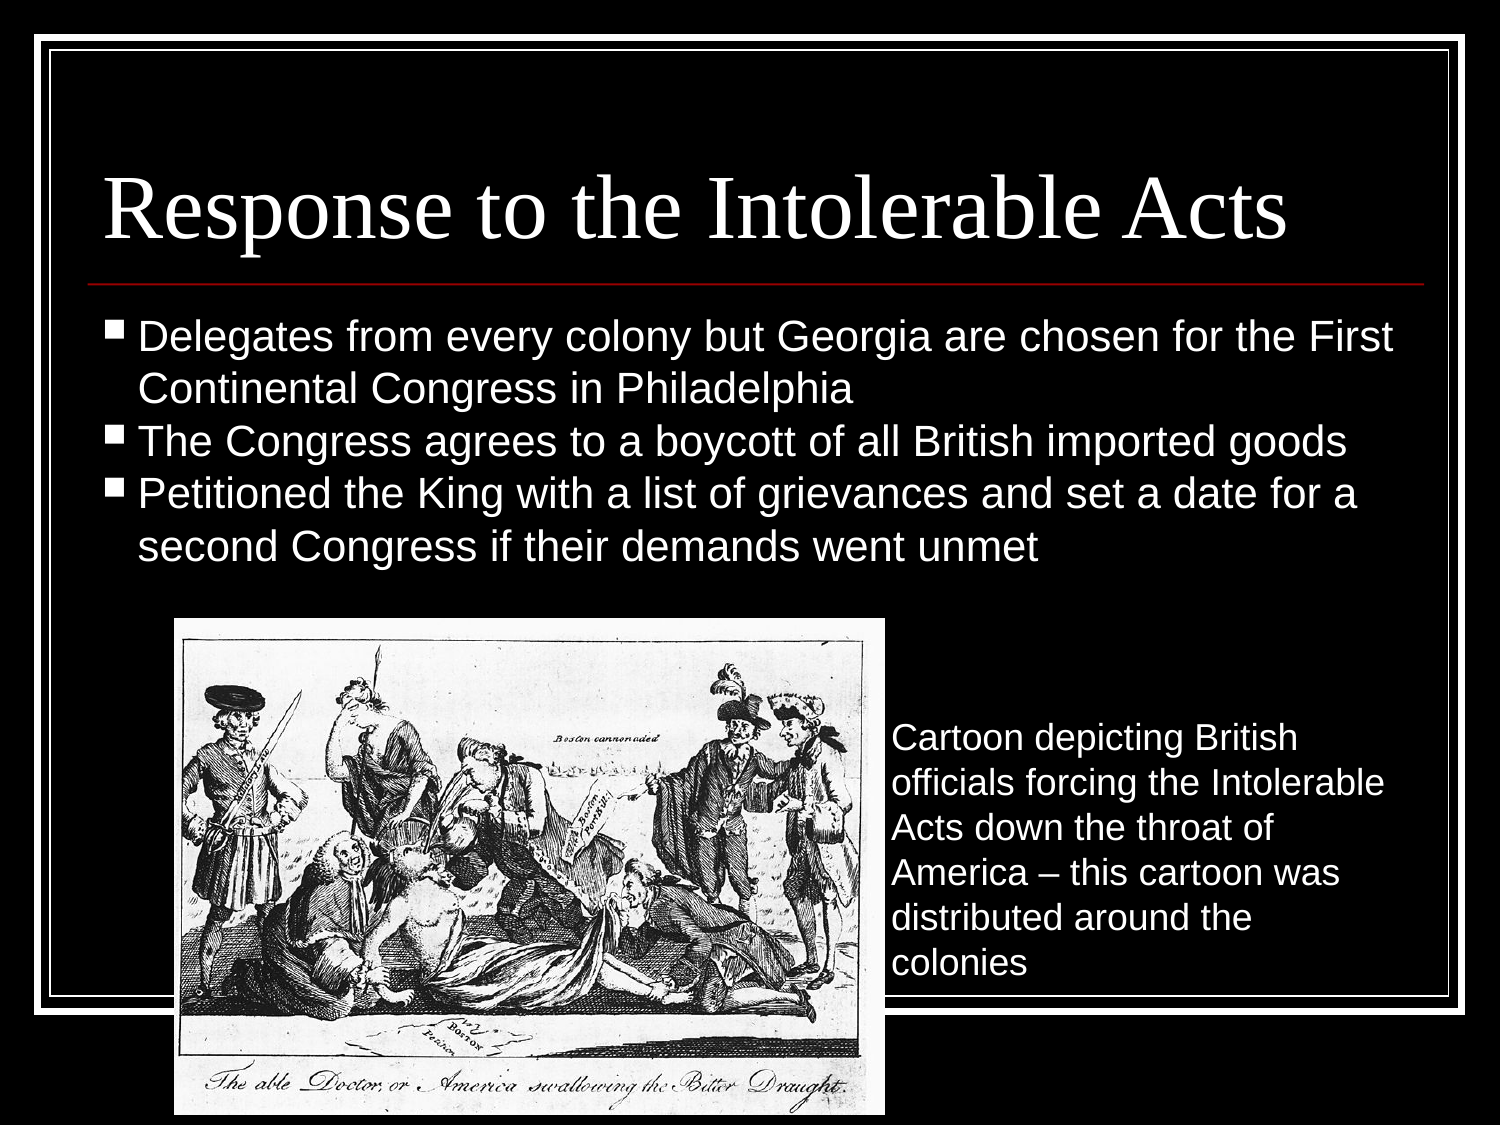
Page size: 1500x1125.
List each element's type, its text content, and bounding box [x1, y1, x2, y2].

text_box Response to the Intolerable Acts [87, 77, 1425, 265]
text_box Cartoon depicting British officials forcing the Intolerable Acts down the throat of America – this cartoon was distributed around the colonies [890, 704, 1414, 991]
text_box Delegates from every colony but Georgia are chosen for the First Continental Congress in Philadelphia The Congress agrees to a boycott of all British imported goods Petitioned the King with a list of grievances and set a date for a second Congress if their demands went unmet [87, 299, 1425, 619]
picture [174, 618, 886, 1115]
